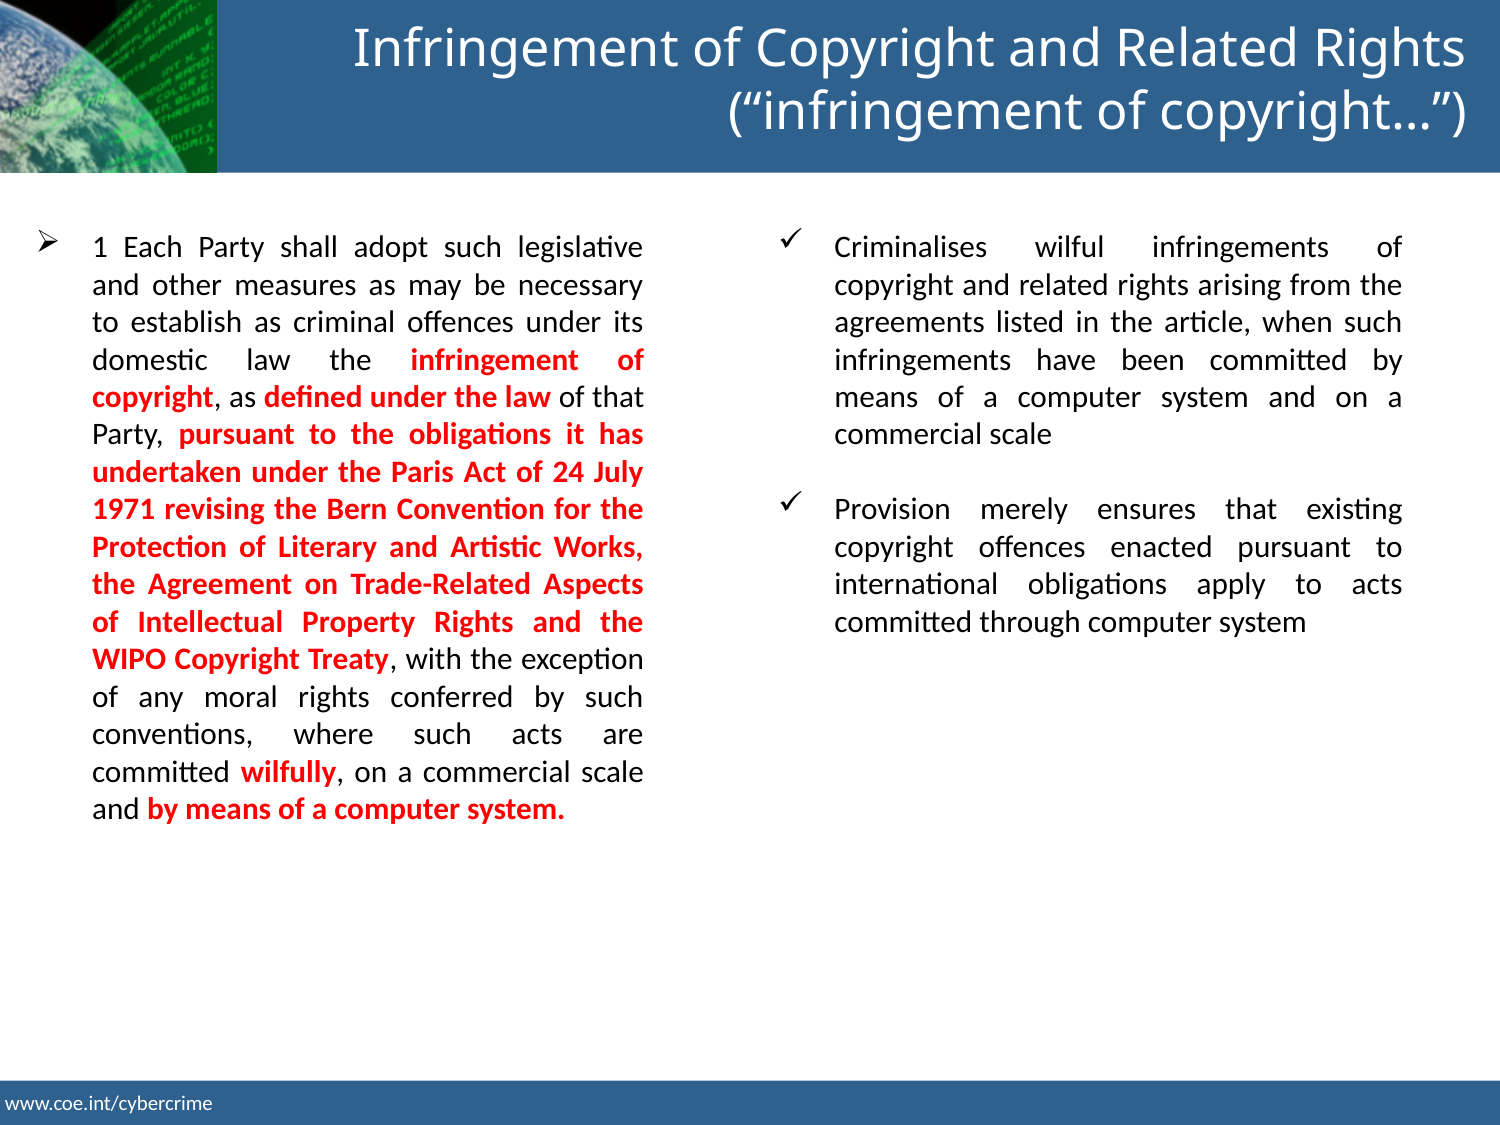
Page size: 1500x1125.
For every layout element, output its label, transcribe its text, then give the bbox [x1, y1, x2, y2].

text_box 1 Each Party shall adopt such legislative and other measures as may be necessary to establish as criminal offences under its domestic law the infringement of copyright, as defined under the law of that Party, pursuant to the obligations it has undertaken under the Paris Act of 24 July 1971 revising the Bern Convention for the Protection of Literary and Artistic Works, the Agreement on Trade-Related Aspects of Intellectual Property Rights and the WIPO Copyright Treaty, with the exception of any moral rights conferred by such conventions, where such acts are committed wilfully, on a commercial scale and by means of a computer system. [21, 219, 660, 834]
picture [0, 0, 217, 173]
text_box Criminalises wilful infringements of copyright and related rights arising from the agreements listed in the article, when such infringements have been committed by means of a computer system and on a commercial scale Provision merely ensures that existing copyright offences enacted pursuant to international obligations apply to acts committed through computer system [763, 219, 1419, 646]
text_box Infringement of Copyright and Related Rights (“infringement of copyright…”) [230, 7, 1483, 147]
